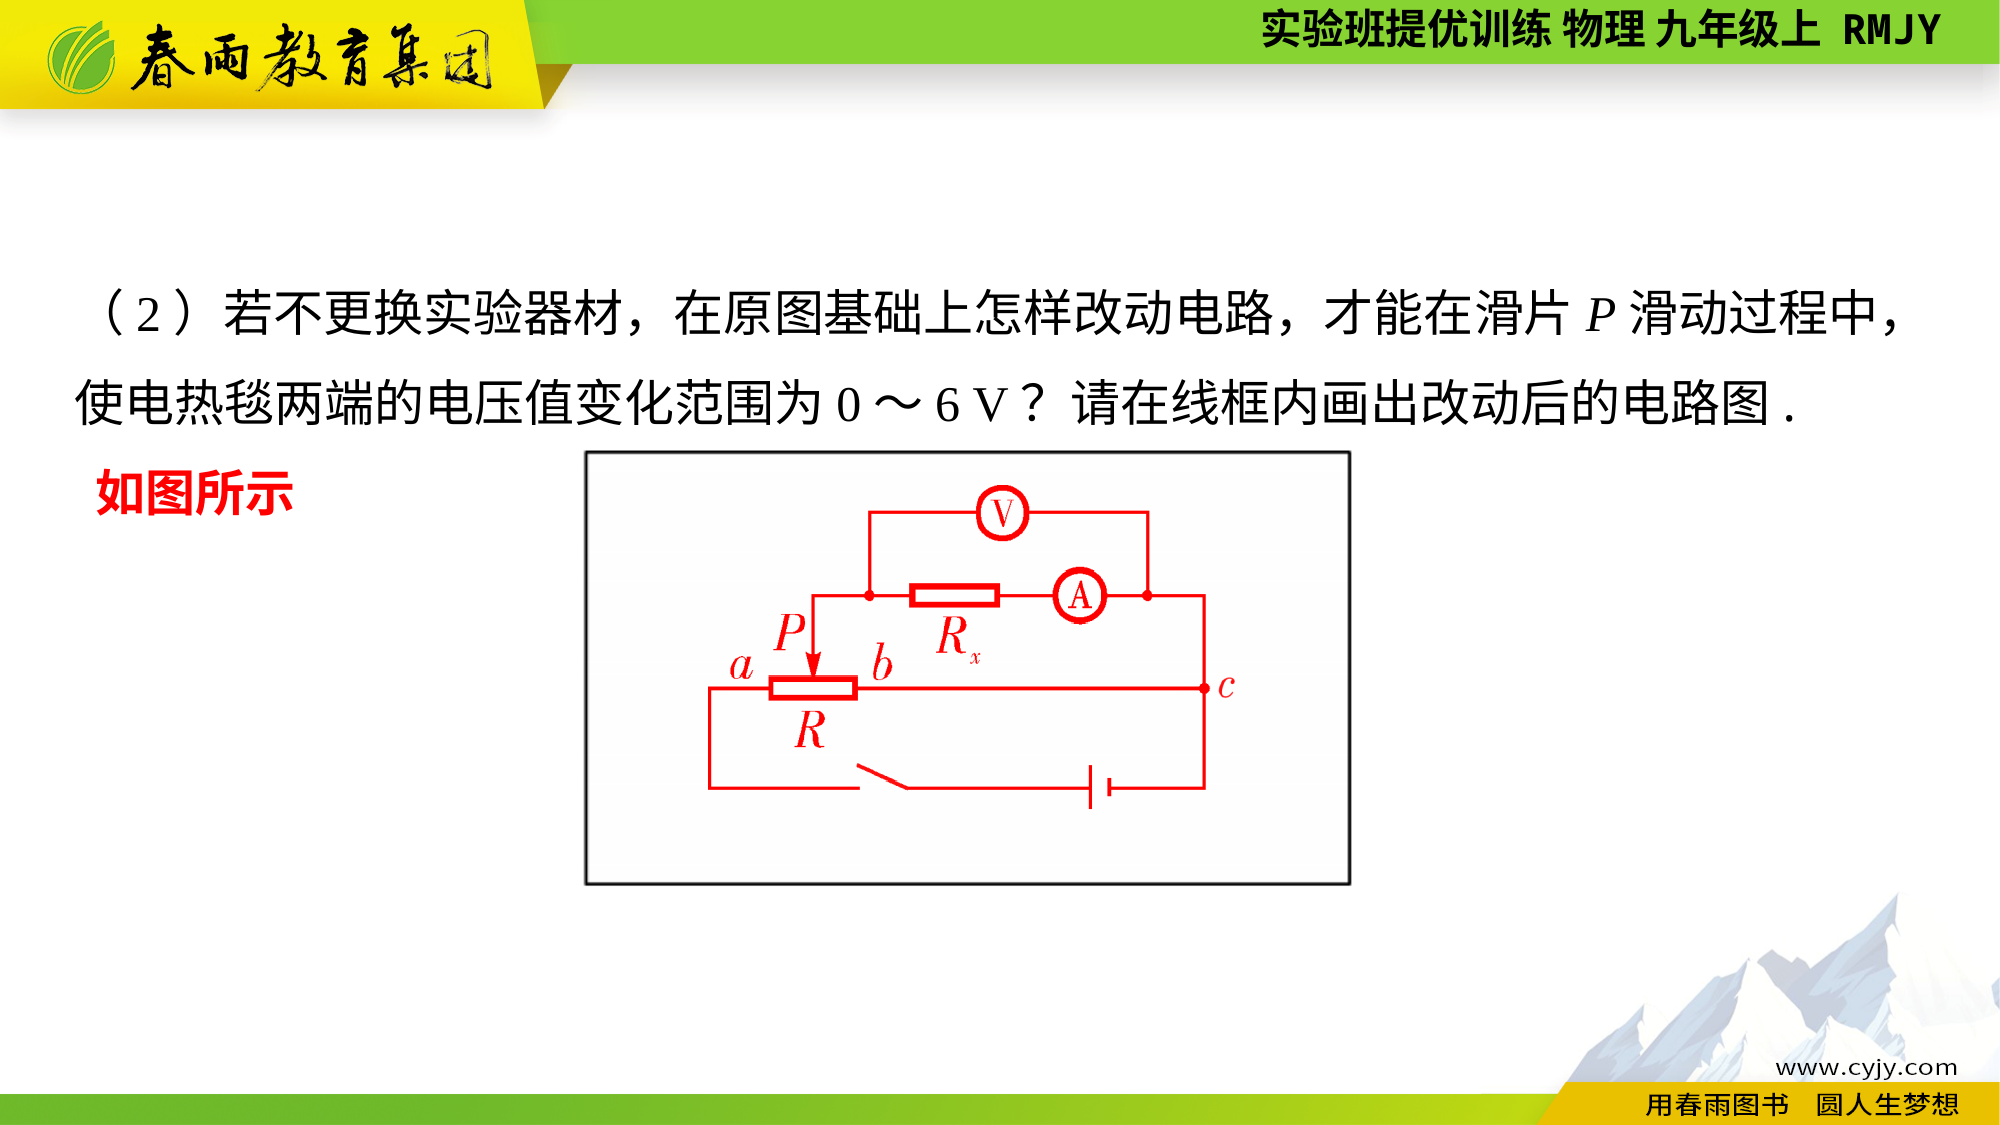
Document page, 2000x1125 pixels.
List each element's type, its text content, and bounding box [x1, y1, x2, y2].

list （2）若不更换实验器材，在原图基础上怎样改动电路，才能在滑片P滑动过程中，使电热毯两端的电压值变化范围为0～6 V？请在线框内画出改动后的电路图. [59, 243, 1944, 429]
picture [0, 0, 2000, 1125]
text_box 如图所示 [80, 423, 310, 529]
